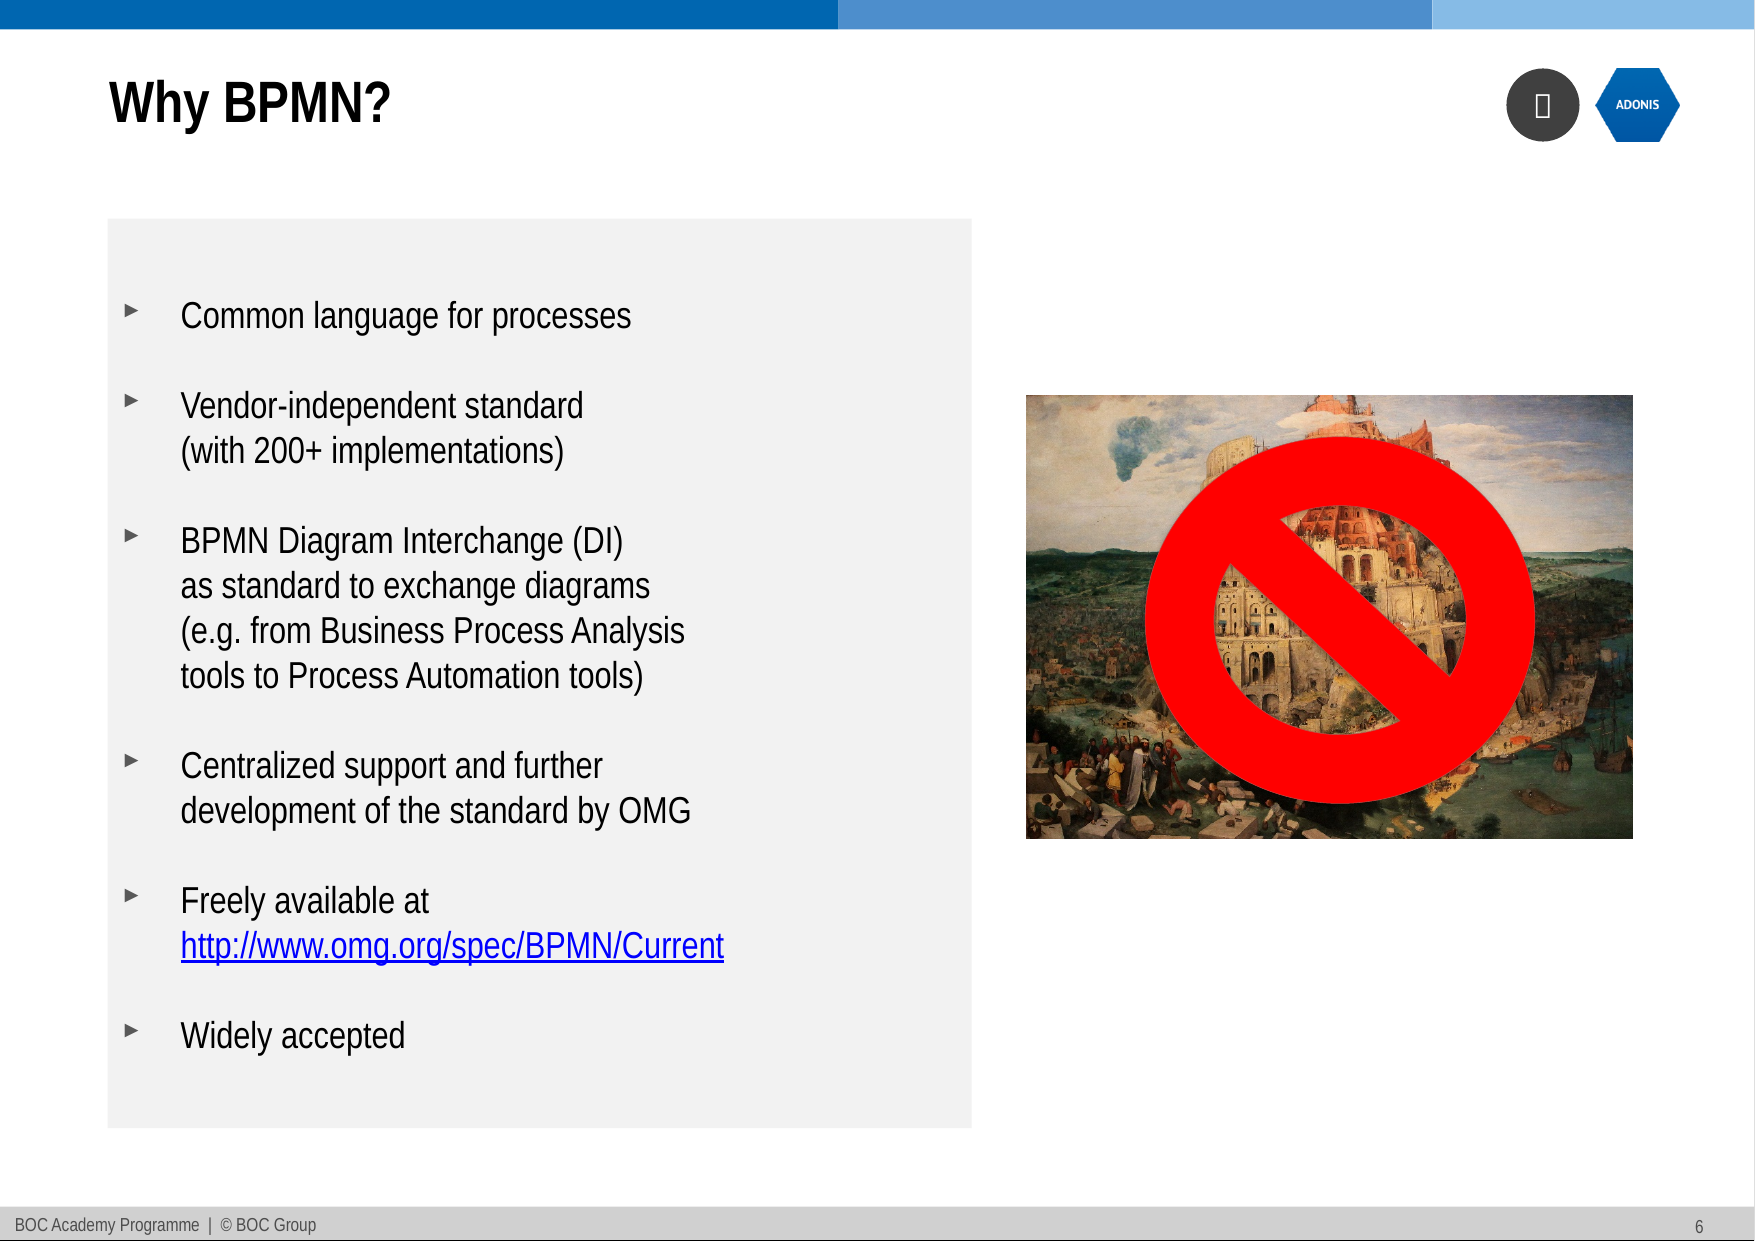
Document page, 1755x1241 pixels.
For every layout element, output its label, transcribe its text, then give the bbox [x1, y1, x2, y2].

picture [1595, 68, 1680, 142]
text_box Common language for processes Vendor-independent standard (with 200+ implementations) BPMN Diagram Interchange (DI) as standard to exchange diagrams (e.g. from Business Process Analysis tools to Process Automation tools) Centralized support and further development of the standard by OMG Freely available at http://www.omg.org/spec/BPMN/Current Widely accepted [105, 216, 974, 1130]
title Why BPMN? [109, 55, 1595, 156]
picture [1026, 395, 1634, 839]
